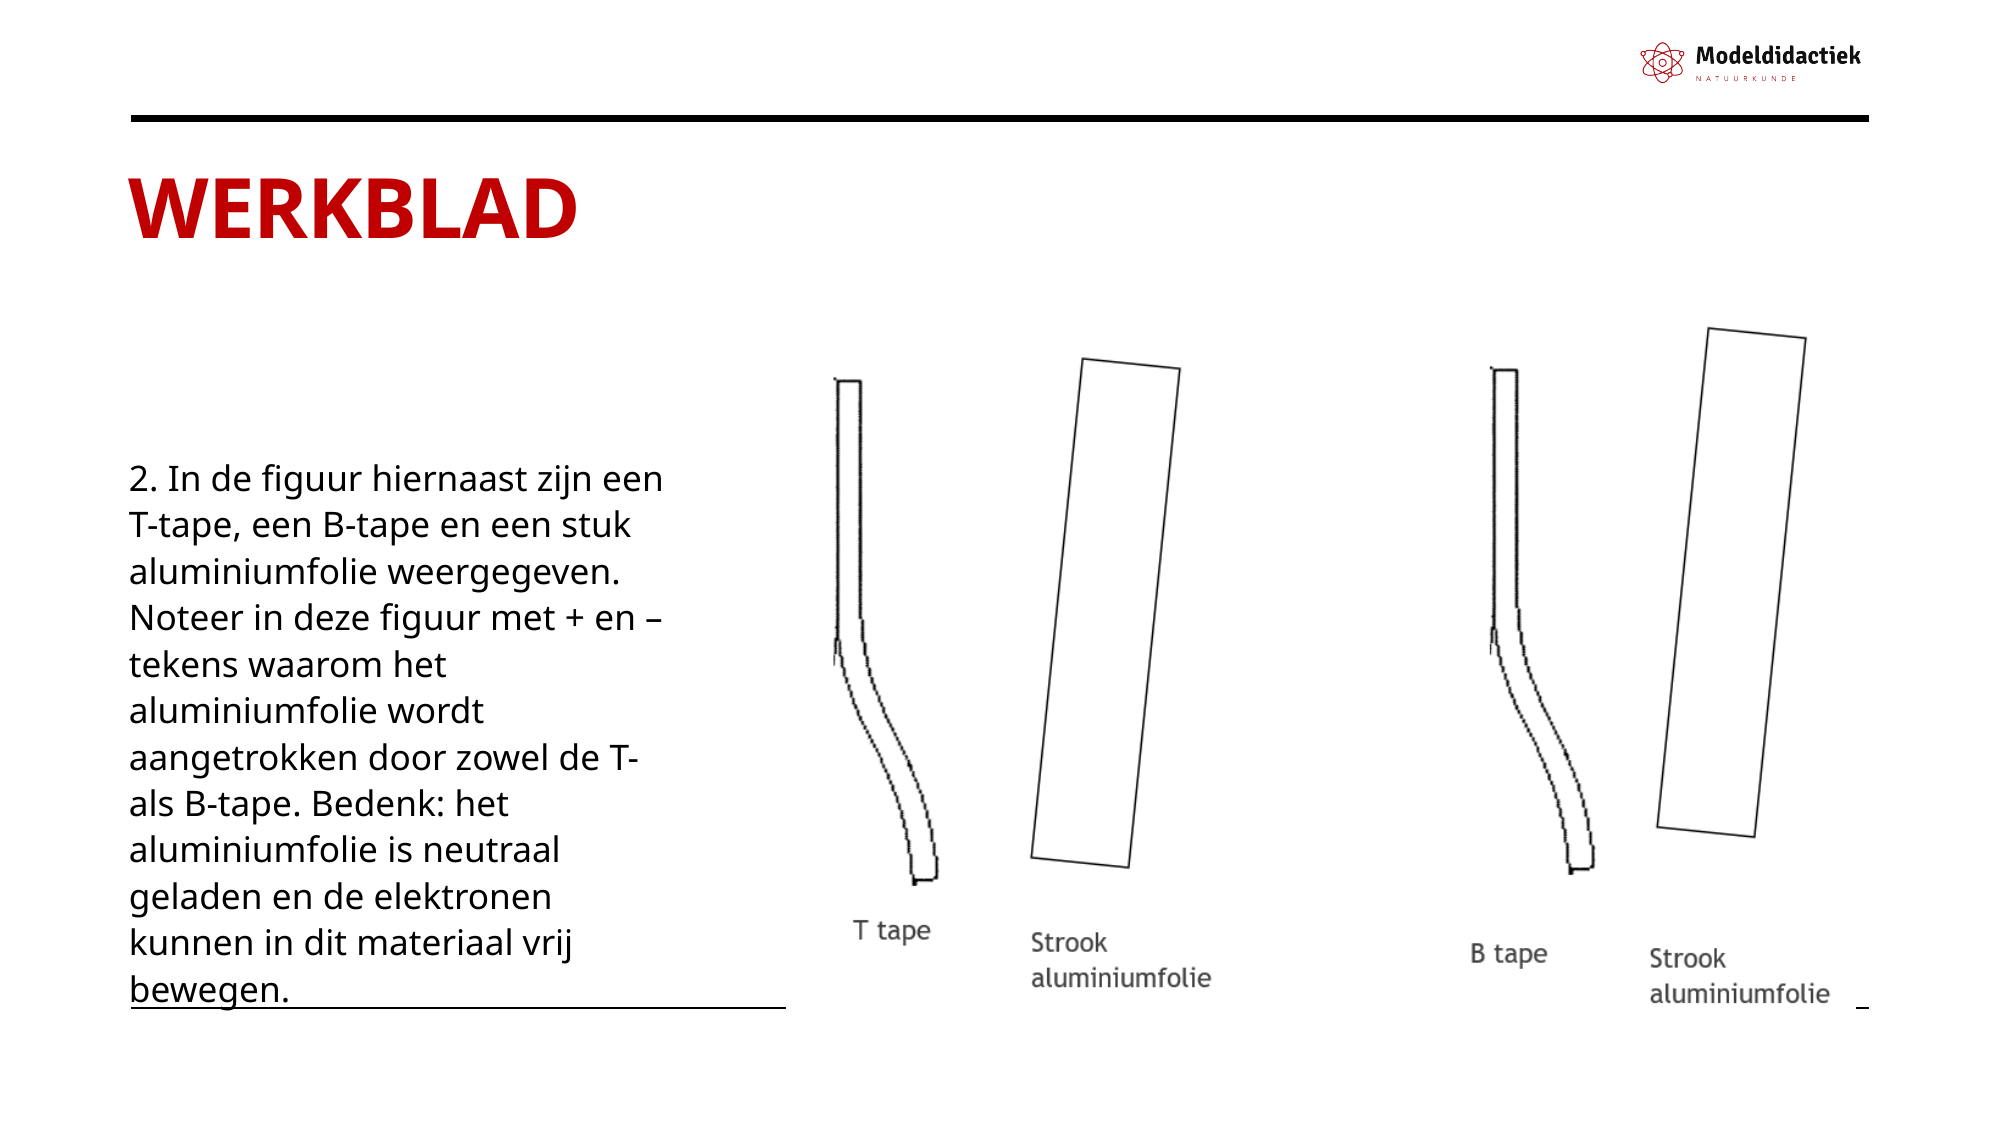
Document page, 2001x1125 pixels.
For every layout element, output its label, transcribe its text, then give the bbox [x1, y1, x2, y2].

picture [1625, 27, 1895, 89]
picture [786, 310, 1856, 1019]
title Werkblad [114, 147, 711, 406]
list 2. In de figuur hiernaast zijn een T-tape, een B-tape en een stuk aluminiumfolie weergegeven. Noteer in deze figuur met + en – tekens waarom het aluminiumfolie wordt aangetrokken door zowel de T- als B-tape. Bedenk: het aluminiumfolie is neutraal geladen en de elektronen kunnen in dit materiaal vrij bewegen. [114, 444, 703, 1019]
